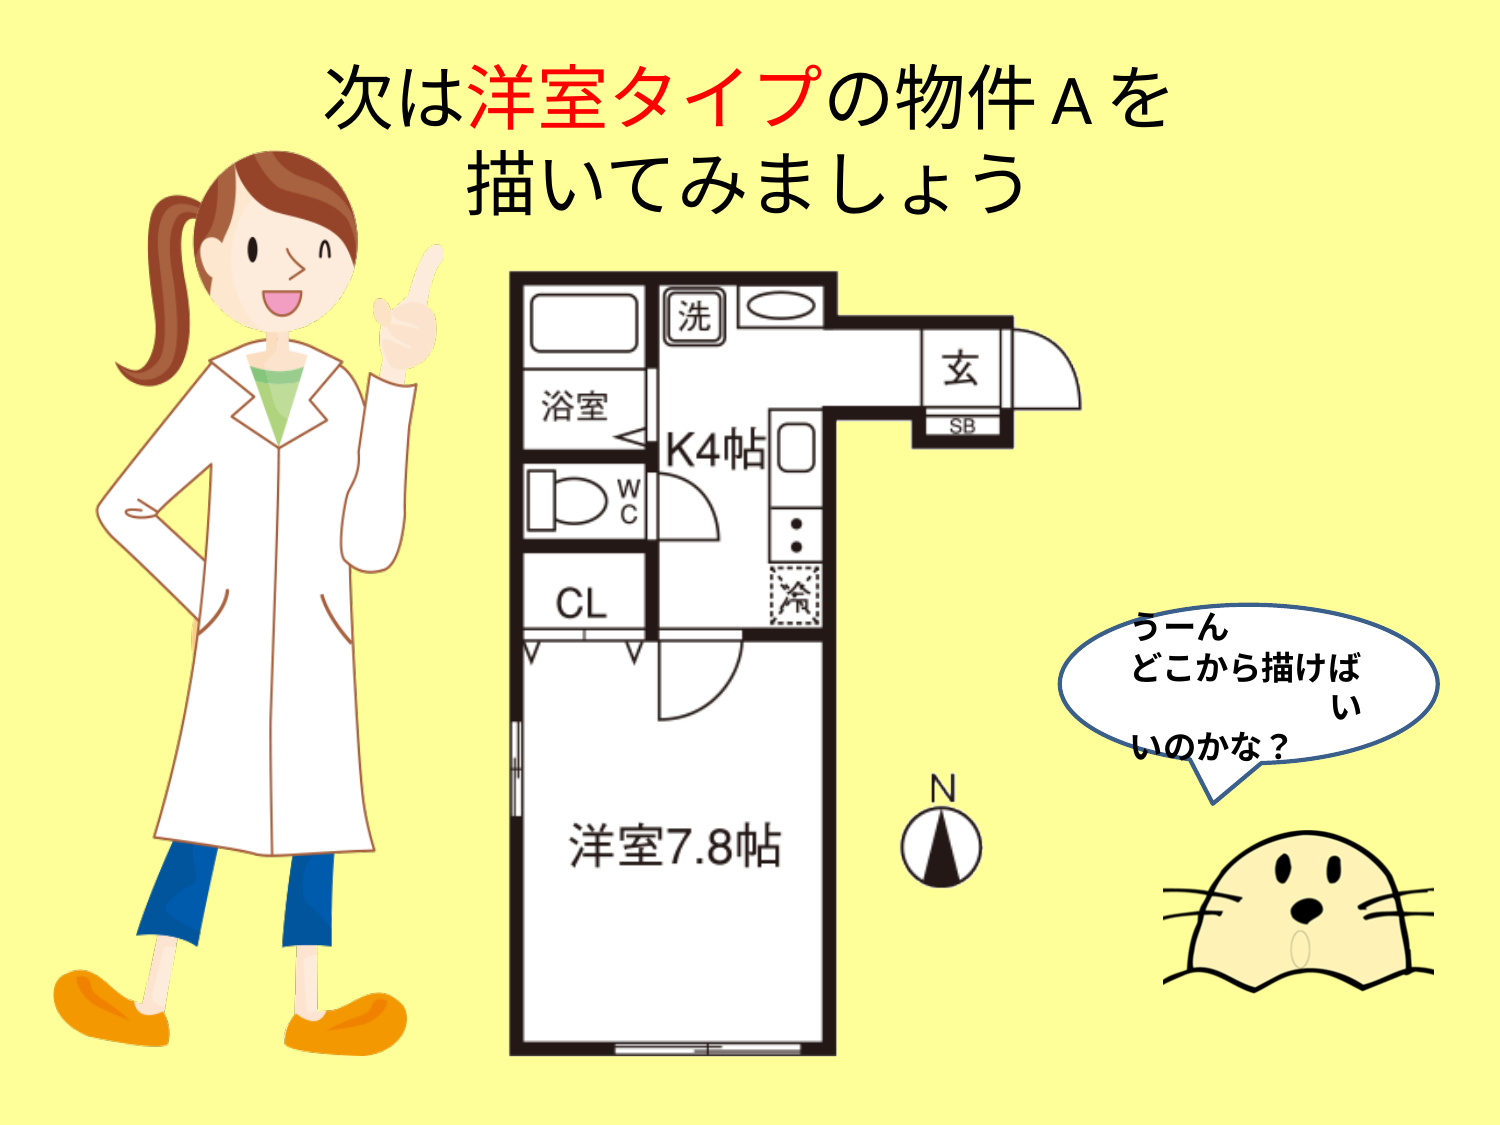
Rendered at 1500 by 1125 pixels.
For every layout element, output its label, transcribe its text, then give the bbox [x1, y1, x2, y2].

picture [41, 136, 454, 1078]
text_box うーんから どこから描けば いいのかな？ [1097, 602, 1440, 806]
picture [1163, 830, 1434, 998]
title 次は洋室タイプの物件Aを 描いてみましょう [75, 45, 1425, 233]
picture [489, 258, 1093, 1069]
